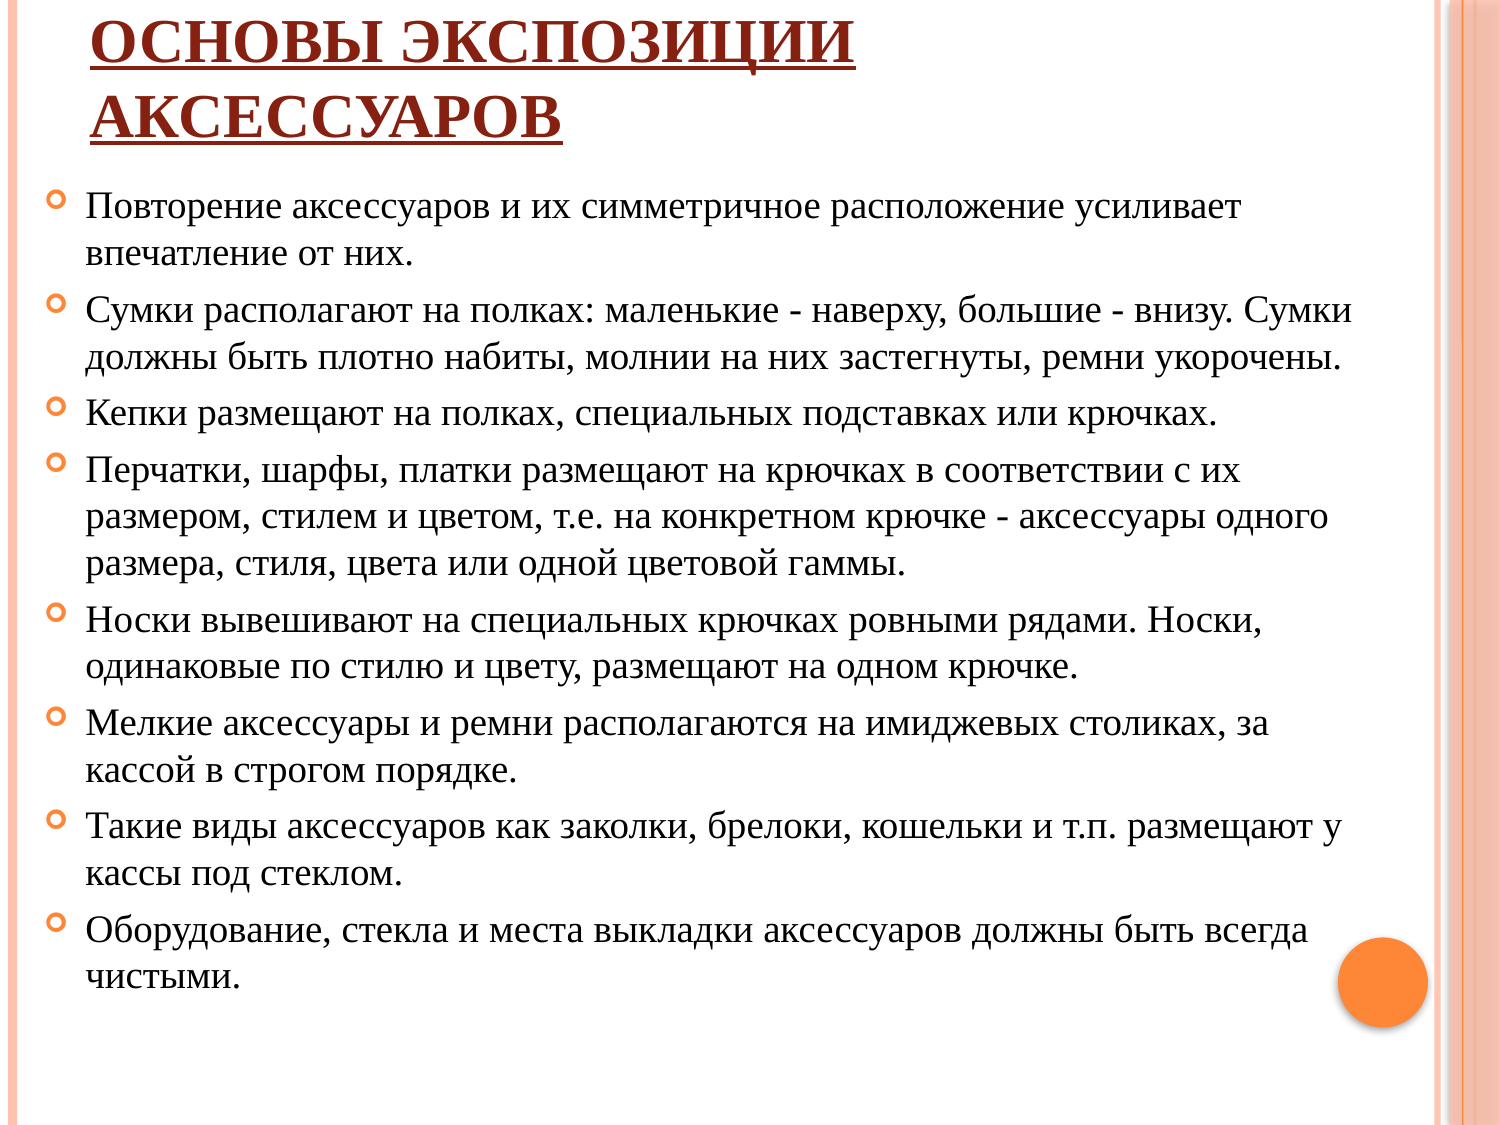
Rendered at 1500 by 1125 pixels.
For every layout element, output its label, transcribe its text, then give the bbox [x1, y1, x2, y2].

title Основы экспозиции аксессуаров [75, 45, 1300, 172]
list Повторение аксессуаров и их симметричное расположение усиливает впечатление от них. Сумки располагают на полках: маленькие - наверху, большие - внизу. Сумки должны быть плотно набиты, молнии на них застегнуты, ремни укорочены. Кепки размещают на полках, специальных подставках или крючках. Перчатки, шарфы, платки размещают на крючках в соответствии с их размером, стилем и цветом, т.е. на конкретном крючке - аксессуары одного размера, стиля, цвета или одной цветовой гаммы. Носки вывешивают на специальных крючках ровными рядами. Носки, одинаковые по стилю и цвету, размещают на одном крючке. Мелкие аксессуары и ремни располагаются на имиджевых столиках, за кассой в строгом порядке. Такие виды аксессуаров как заколки, брелоки, кошельки и т.п. размещают у кассы под стеклом. Оборудование, стекла и места выкладки аксессуаров должны быть всегда чистыми. [29, 172, 1388, 1059]
